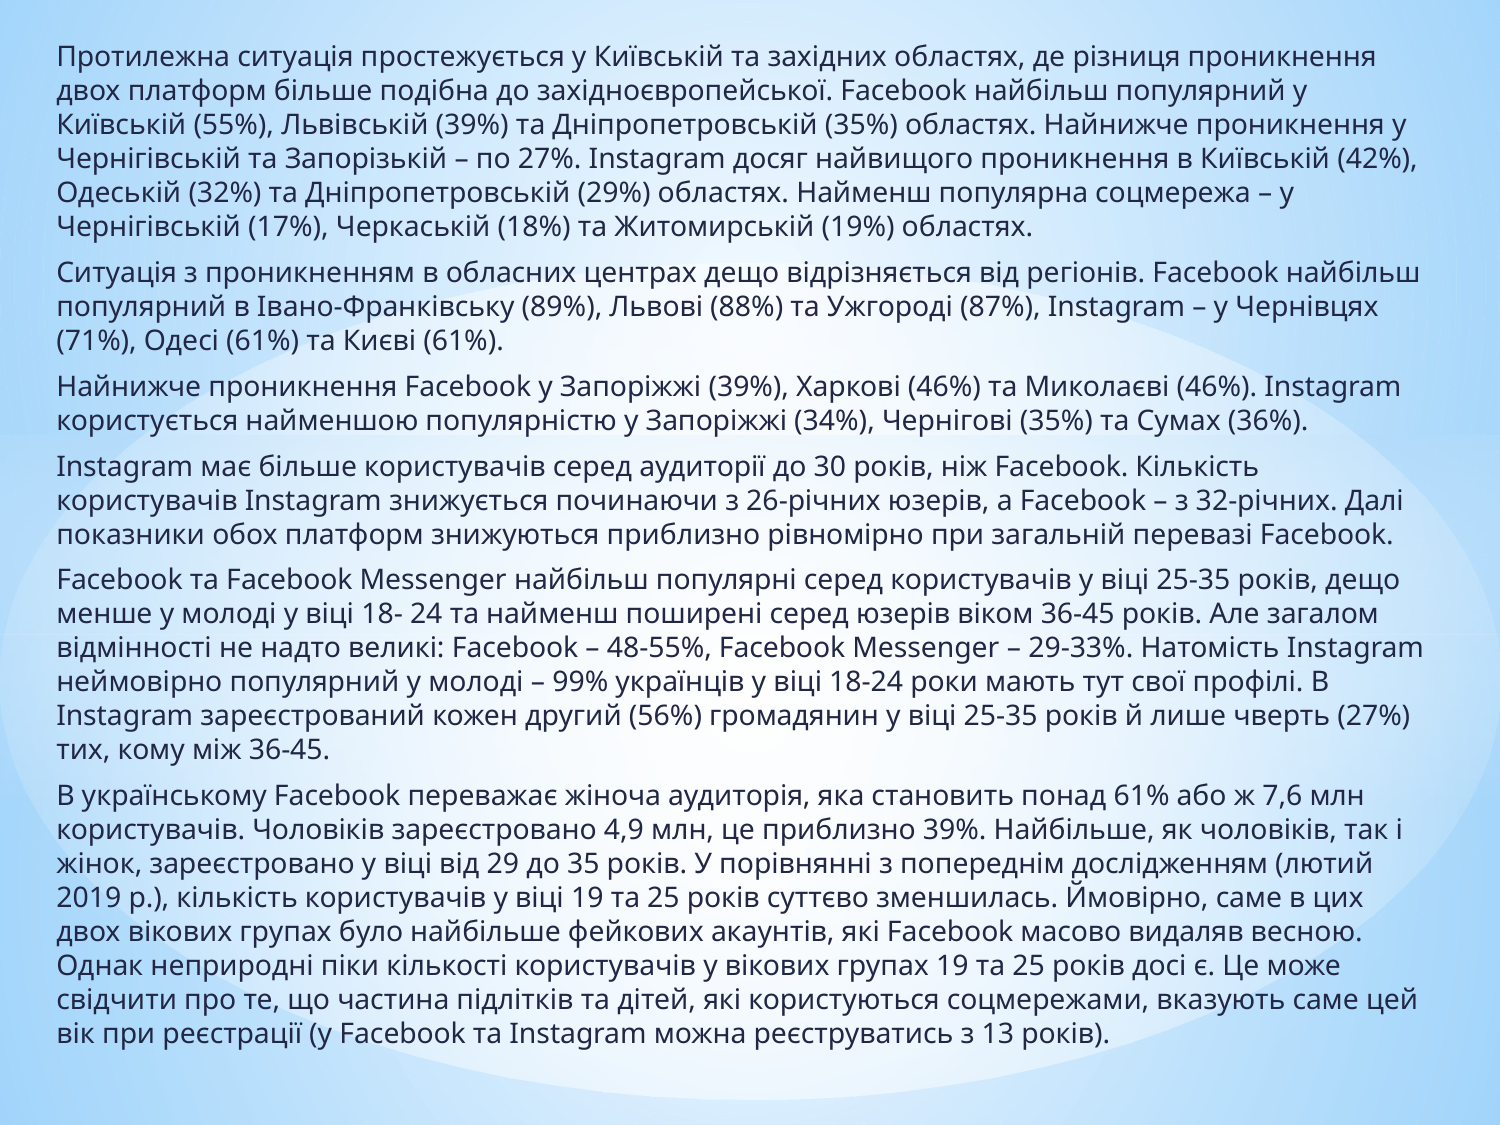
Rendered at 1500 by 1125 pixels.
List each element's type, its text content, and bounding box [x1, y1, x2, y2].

subtitle Протилежна ситуація простежується у Київській та західних областях, де різниця проникнення двох платформ більше подібна до західноєвропейської. Facebook найбільш популярний у Київській (55%), Львівській (39%) та Дніпропетровській (35%) областях. Найнижче проникнення у Чернігівській та Запорізькій – по 27%. Instagram досяг найвищого проникнення в Київській (42%), Одеській (32%) та Дніпропетровській (29%) областях. Найменш популярна соцмережа – у Чернігівській (17%), Черкаській (18%) та Житомирській (19%) областях. Ситуація з проникненням в обласних центрах дещо відрізняється від регіонів. Facebook найбільш популярний в Івано-Франківську (89%), Львові (88%) та Ужгороді (87%), Instagram – у Чернівцях (71%), Одесі (61%) та Києві (61%). Найнижче проникнення Facebook у Запоріжжі (39%), Харкові (46%) та Миколаєві (46%). Instagram користується найменшою популярністю у Запоріжжі (34%), Чернігові (35%) та Сумах (36%). Instagram має більше користувачів серед аудиторії до 30 років, ніж Facebook. Кількість користувачів Instagram знижується починаючи з 26-річних юзерів, а Facebook – з 32-річних. Далі показники обох платформ знижуються приблизно рівномірно при загальній перевазі Facebook. Facebook та Facebook Messenger найбільш популярні серед користувачів у віці 25-35 років, дещо менше у молоді у віці 18- 24 та найменш поширені серед юзерів віком 36-45 років. Але загалом відмінності не надто великі: Facebook – 48-55%, Facebook Messenger – 29-33%. Натомість Instagram неймовірно популярний у молоді – 99% українців у віці 18-24 роки мають тут свої профілі. В Instagram зареєстрований кожен другий (56%) громадянин у віці 25-35 років й лише чверть (27%) тих, кому між 36-45. В українському Facebook переважає жіноча аудиторія, яка становить понад 61% або ж 7,6 млн користувачів. Чоловіків зареєстровано 4,9 млн, це приблизно 39%. Найбільше, як чоловіків, так і жінок, зареєстровано у віці від 29 до 35 років. У порівнянні з попереднім дослідженням (лютий 2019 р.), кількість користувачів у віці 19 та 25 років суттєво зменшилась. Ймовірно, саме в цих двох вікових групах було найбільше фейкових акаунтів, які Facebook масово видаляв весною. Однак неприродні піки кількості користувачів у вікових групах 19 та 25 років досі є. Це може свідчити про те, що частина підлітків та дітей, які користуються соцмережами, вказують саме цей вік при реєстрації (у Facebook та Instagram можна реєструватись з 13 років). [41, 30, 1447, 1083]
